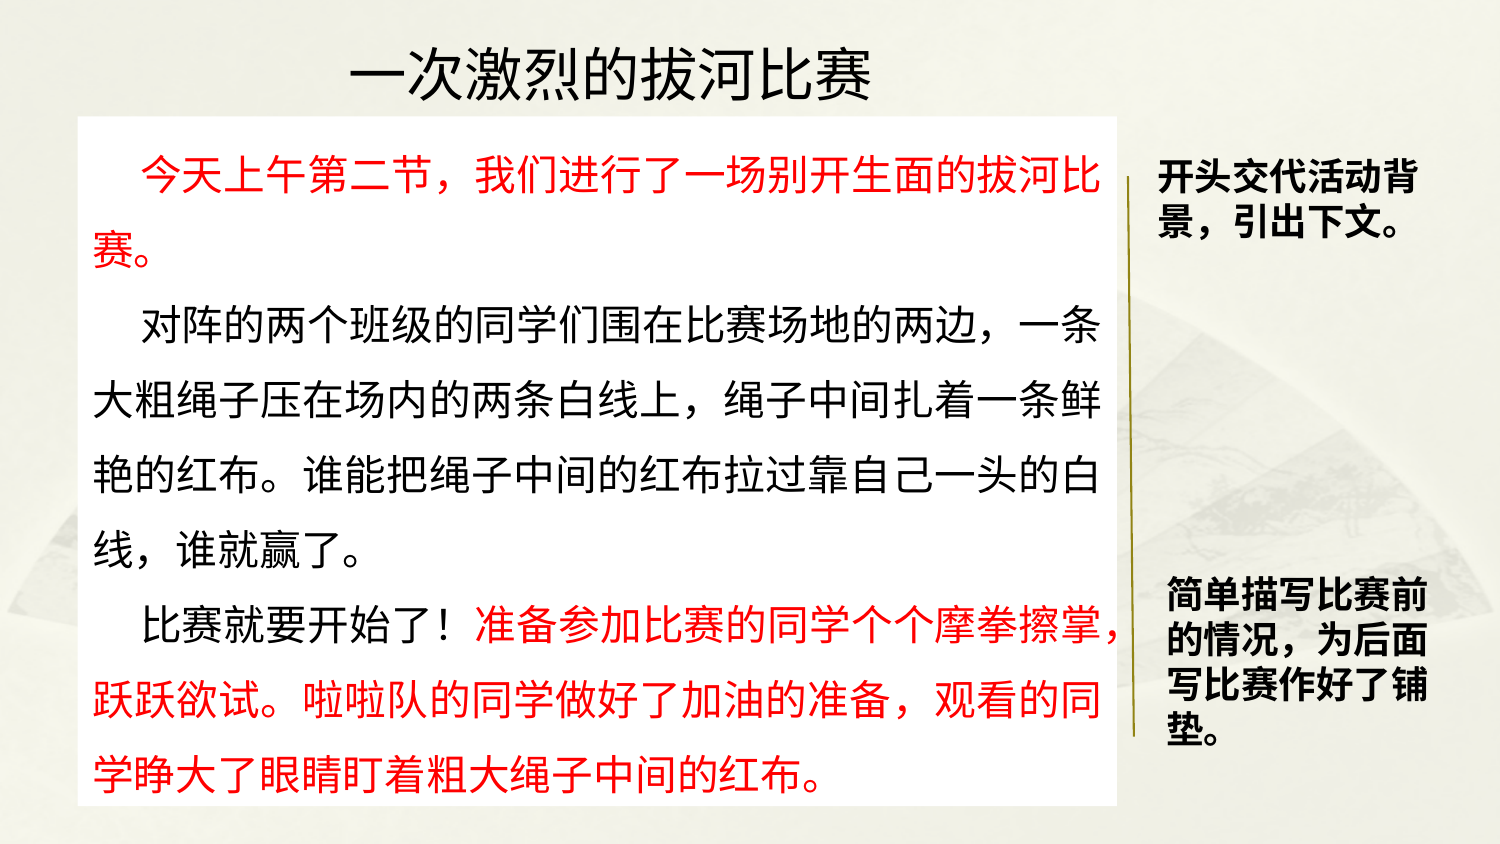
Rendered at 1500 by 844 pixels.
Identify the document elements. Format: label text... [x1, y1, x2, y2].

text_box 今天上午第二节，我们进行了一场别开生面的拔河比赛。 对阵的两个班级的同学们围在比赛场地的两边，一条大粗绳子压在场内的两条白线上，绳子中间扎着一条鲜艳的红布。谁能把绳子中间的红布拉过靠自己一头的白线，谁就赢了。 比赛就要开始了！准备参加比赛的同学个个摩拳擦掌，跃跃欲试。啦啦队的同学做好了加油的准备，观看的同学睁大了眼睛盯着粗大绳子中间的红布。 [77, 116, 1117, 807]
text_box 简单描写比赛前的情况，为后面写比赛作好了铺垫。 [1151, 563, 1447, 759]
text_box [1127, 175, 1135, 738]
text_box 开头交代活动背景，引出下文。 [1142, 145, 1438, 251]
text_box 一次激烈的拔河比赛 [103, 30, 1118, 116]
